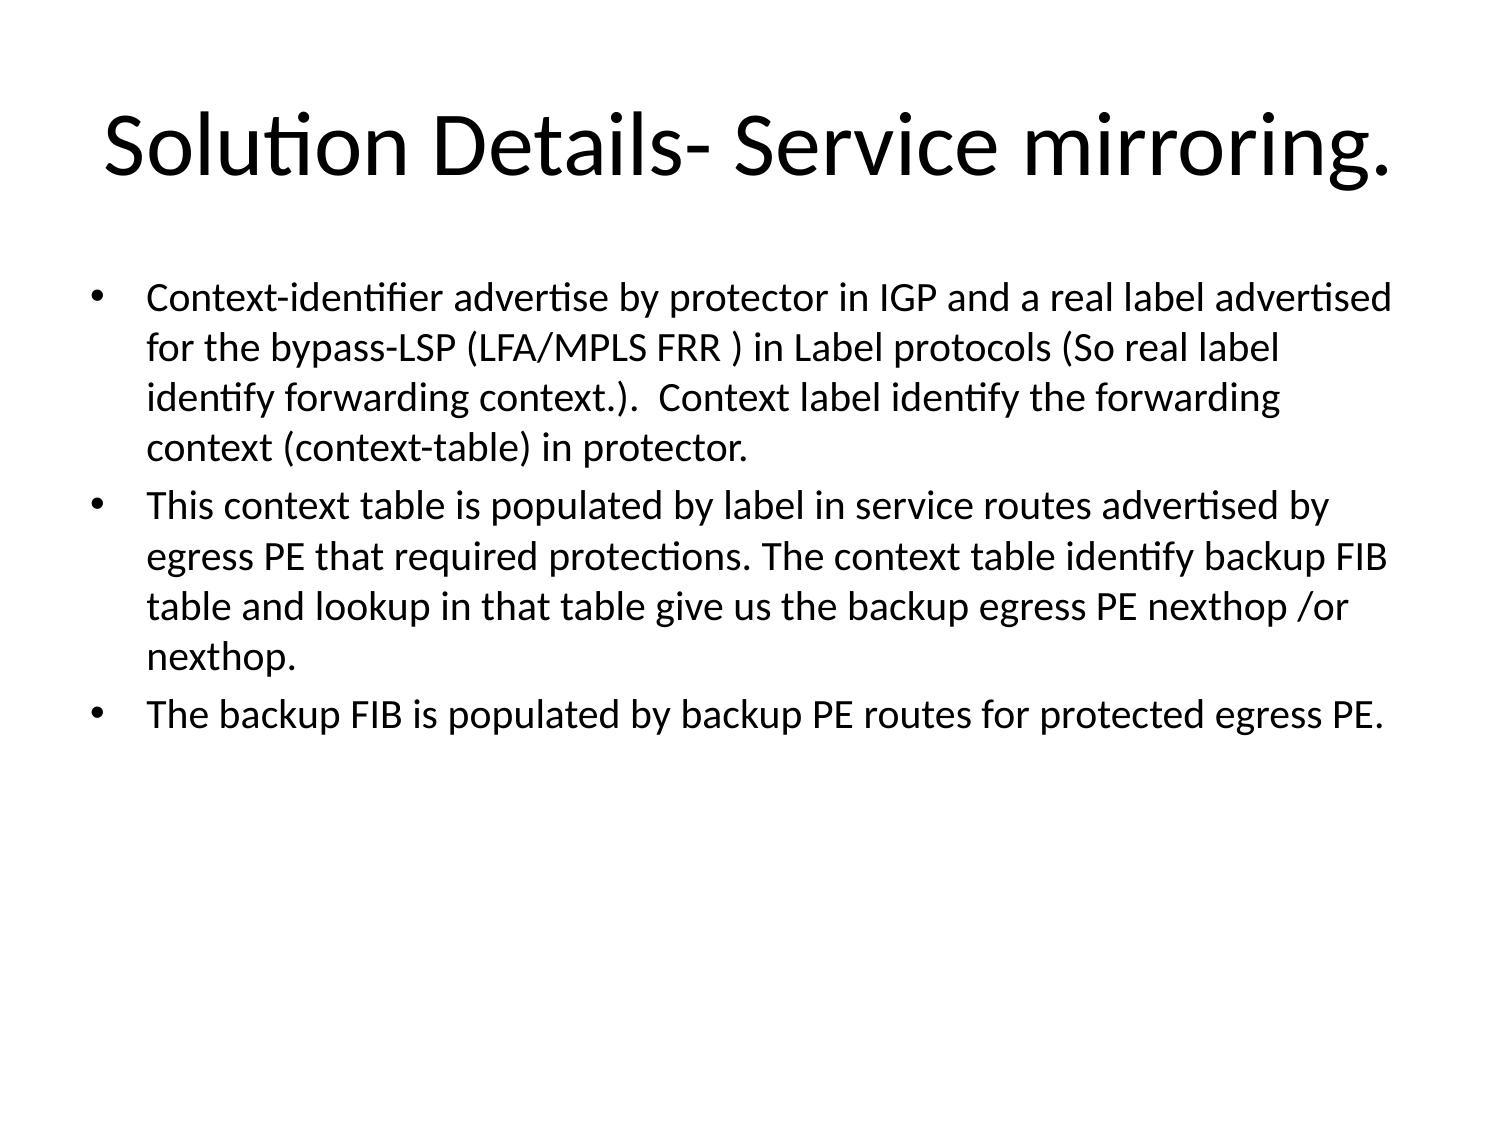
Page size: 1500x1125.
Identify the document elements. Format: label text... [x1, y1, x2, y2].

list Context-identifier advertise by protector in IGP and a real label advertised for the bypass-LSP (LFA/MPLS FRR ) in Label protocols (So real label identify forwarding context.). Context label identify the forwarding context (context-table) in protector. This context table is populated by label in service routes advertised by egress PE that required protections. The context table identify backup FIB table and lookup in that table give us the backup egress PE nexthop /or nexthop. The backup FIB is populated by backup PE routes for protected egress PE. [75, 262, 1425, 1005]
title Solution Details- Service mirroring. [75, 45, 1425, 233]
